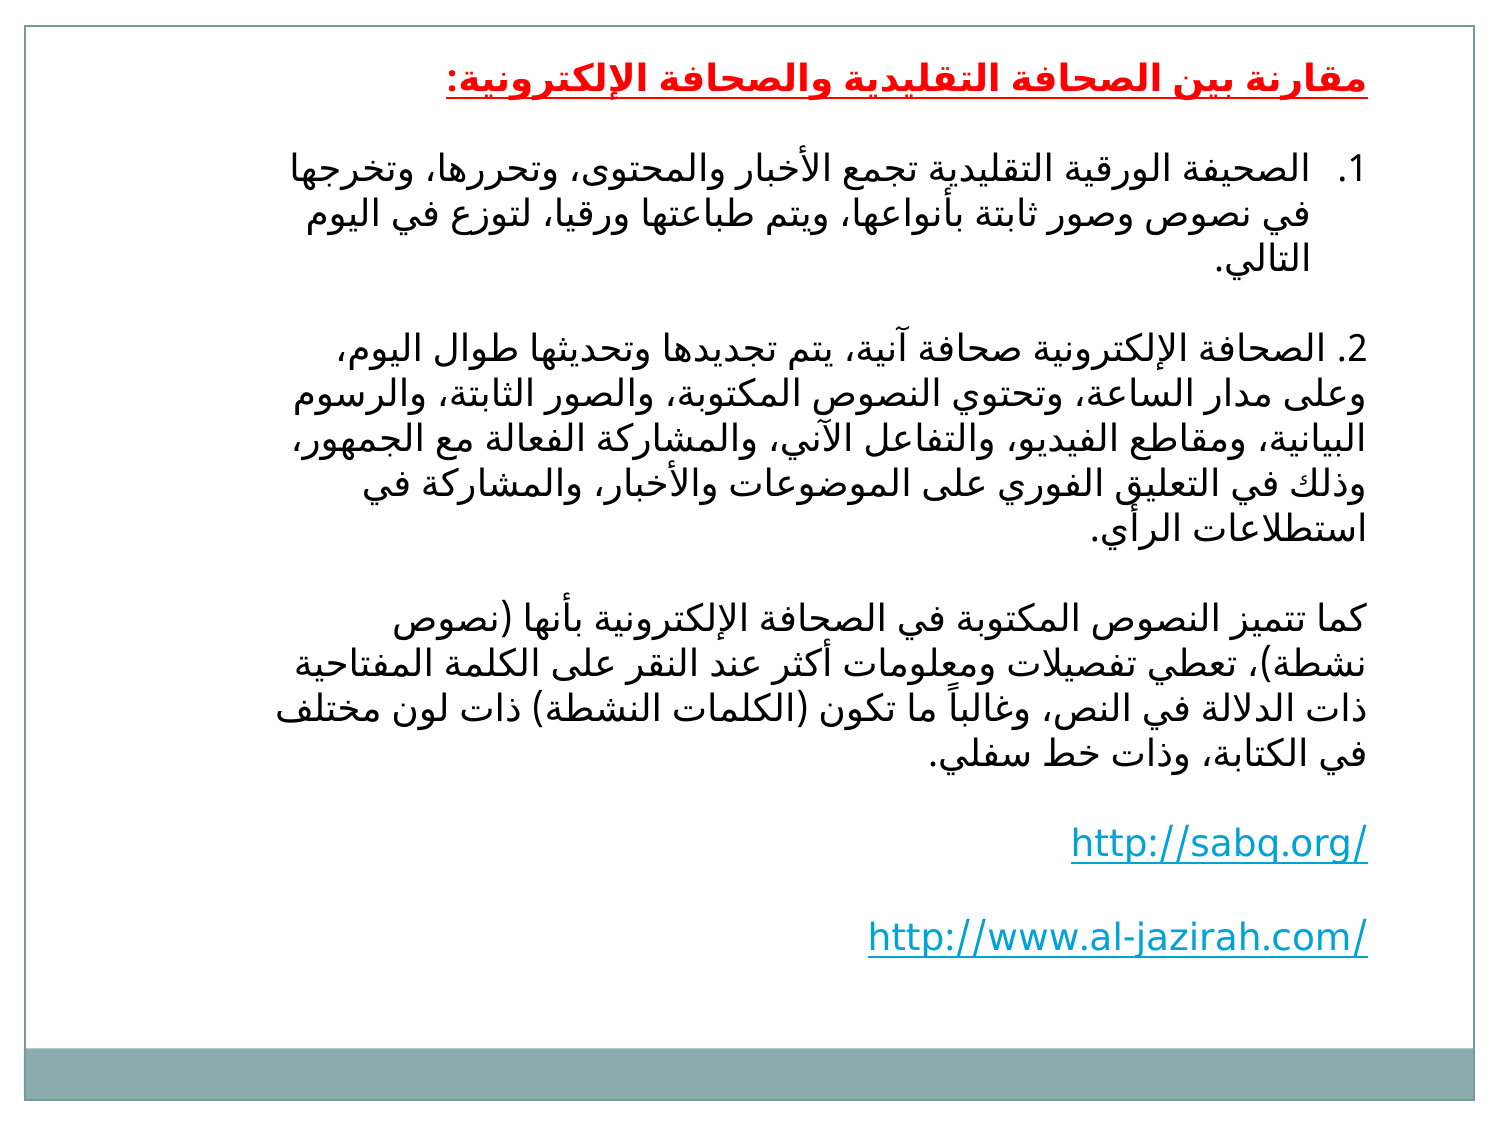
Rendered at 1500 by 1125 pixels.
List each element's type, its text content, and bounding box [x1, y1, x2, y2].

text_box مقارنة بين الصحافة التقليدية والصحافة الإلكترونية: الصحيفة الورقية التقليدية تجمع الأخبار والمحتوى، وتحررها، وتخرجها في نصوص وصور ثابتة بأنواعها، ويتم طباعتها ورقيا، لتوزع في اليوم التالي. 2. الصحافة الإلكترونية صحافة آنية، يتم تجديدها وتحديثها طوال اليوم، وعلى مدار الساعة، وتحتوي النصوص المكتوبة، والصور الثابتة، والرسوم البيانية، ومقاطع الفيديو، والتفاعل الآني، والمشاركة الفعالة مع الجمهور، وذلك في التعليق الفوري على الموضوعات والأخبار، والمشاركة في استطلاعات الرأي. كما تتميز النصوص المكتوبة في الصحافة الإلكترونية بأنها (نصوص نشطة)، تعطي تفصيلات ومعلومات أكثر عند النقر على الكلمة المفتاحية ذات الدلالة في النص، وغالباً ما تكون (الكلمات النشطة) ذات لون مختلف في الكتابة، وذات خط سفلي. http://sabq.org/ http://www.al-jazirah.com/ [257, 46, 1383, 1015]
